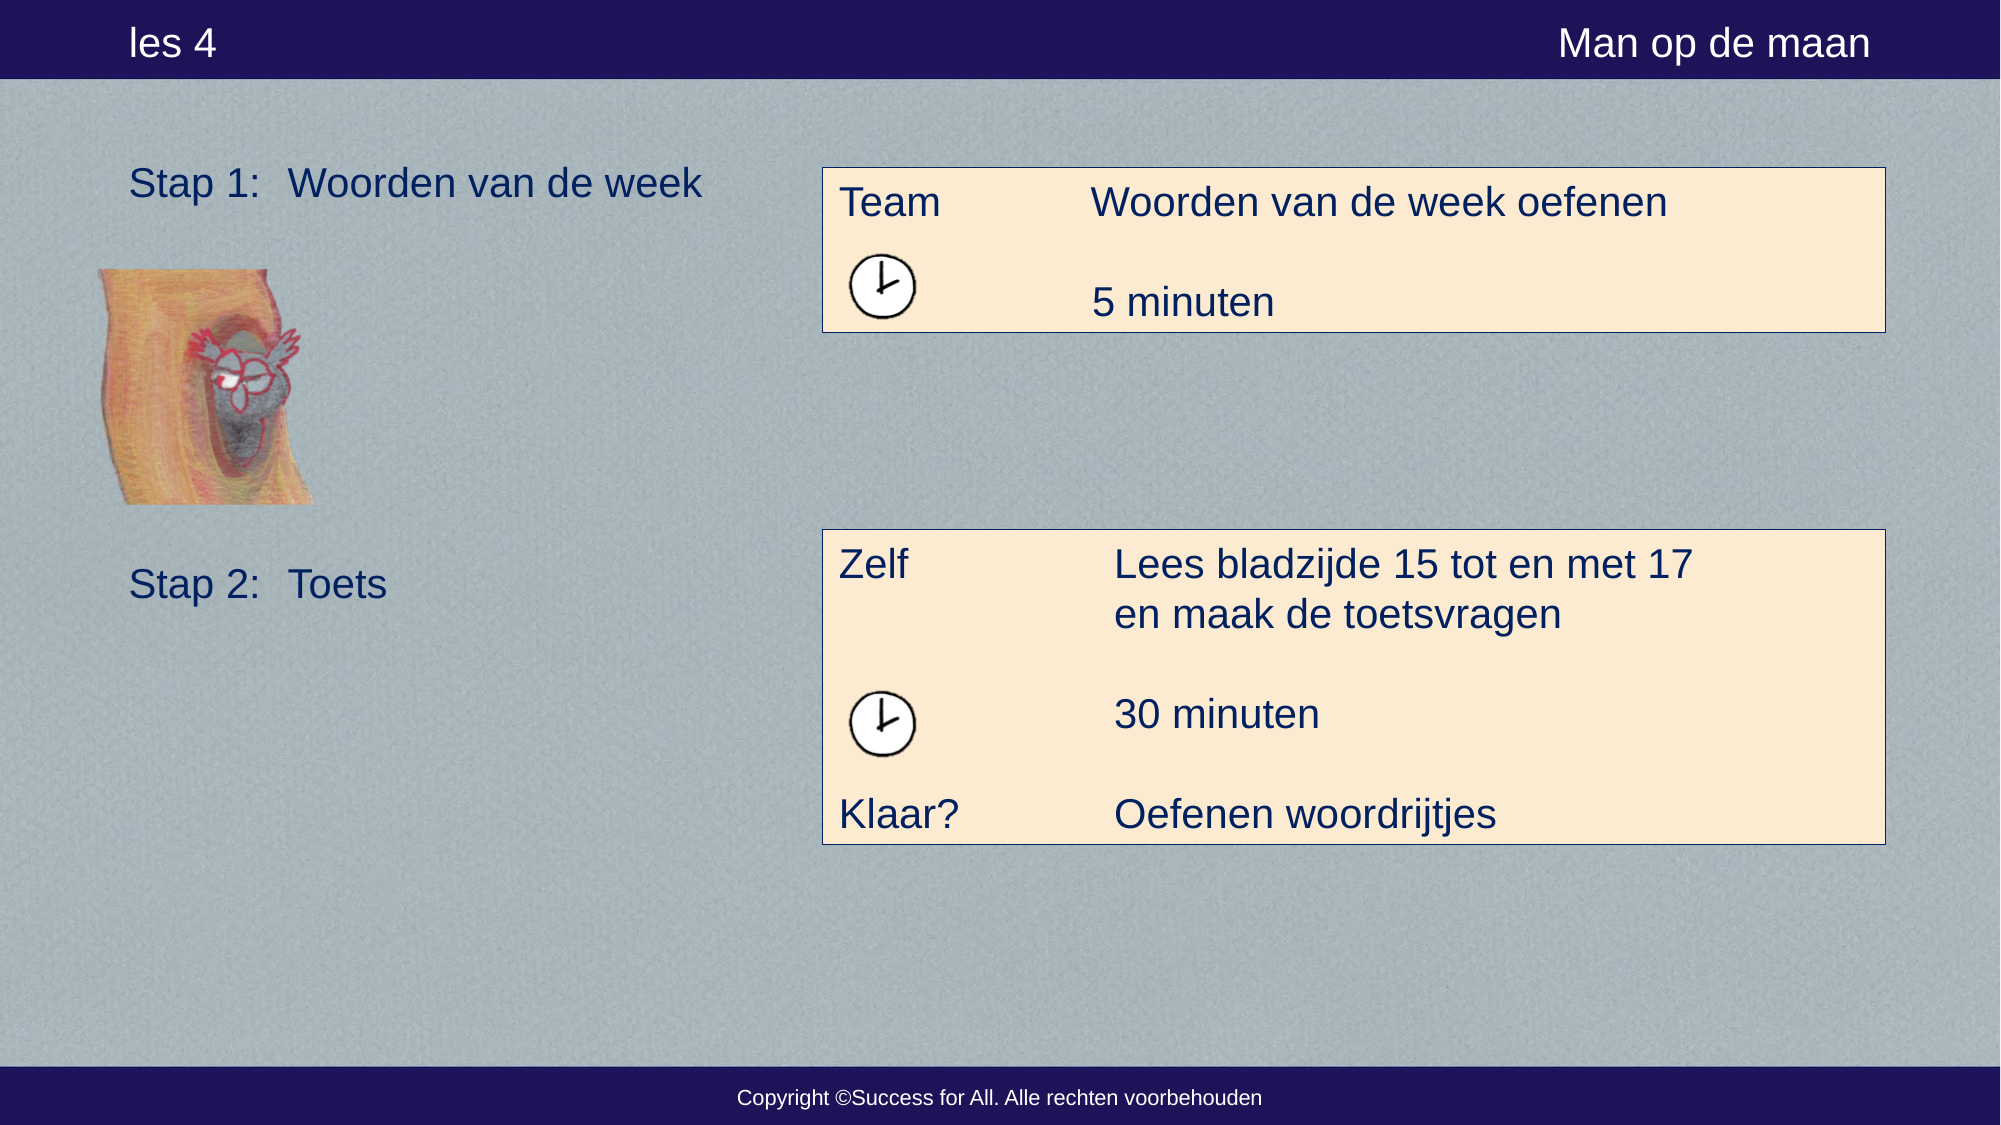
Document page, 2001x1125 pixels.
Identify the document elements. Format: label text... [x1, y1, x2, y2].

picture [0, 0, 2001, 1125]
text_box Zelf Lees bladzijde 15 tot en met 17 en maak de toetsvragen 30 minuten Klaar? Oefenen woordrijtjes [822, 529, 1886, 845]
text_box les 4 [114, 8, 354, 73]
text_box Team Woorden van de week oefenen 5 minuten [822, 167, 1886, 333]
text_box Copyright ©Success for All. Alle rechten voorbehouden [0, 1076, 2000, 1125]
text_box Man op de maan [999, 8, 1886, 73]
text_box Stap 1: Woorden van de week Stap 2: Toets [114, 148, 907, 614]
